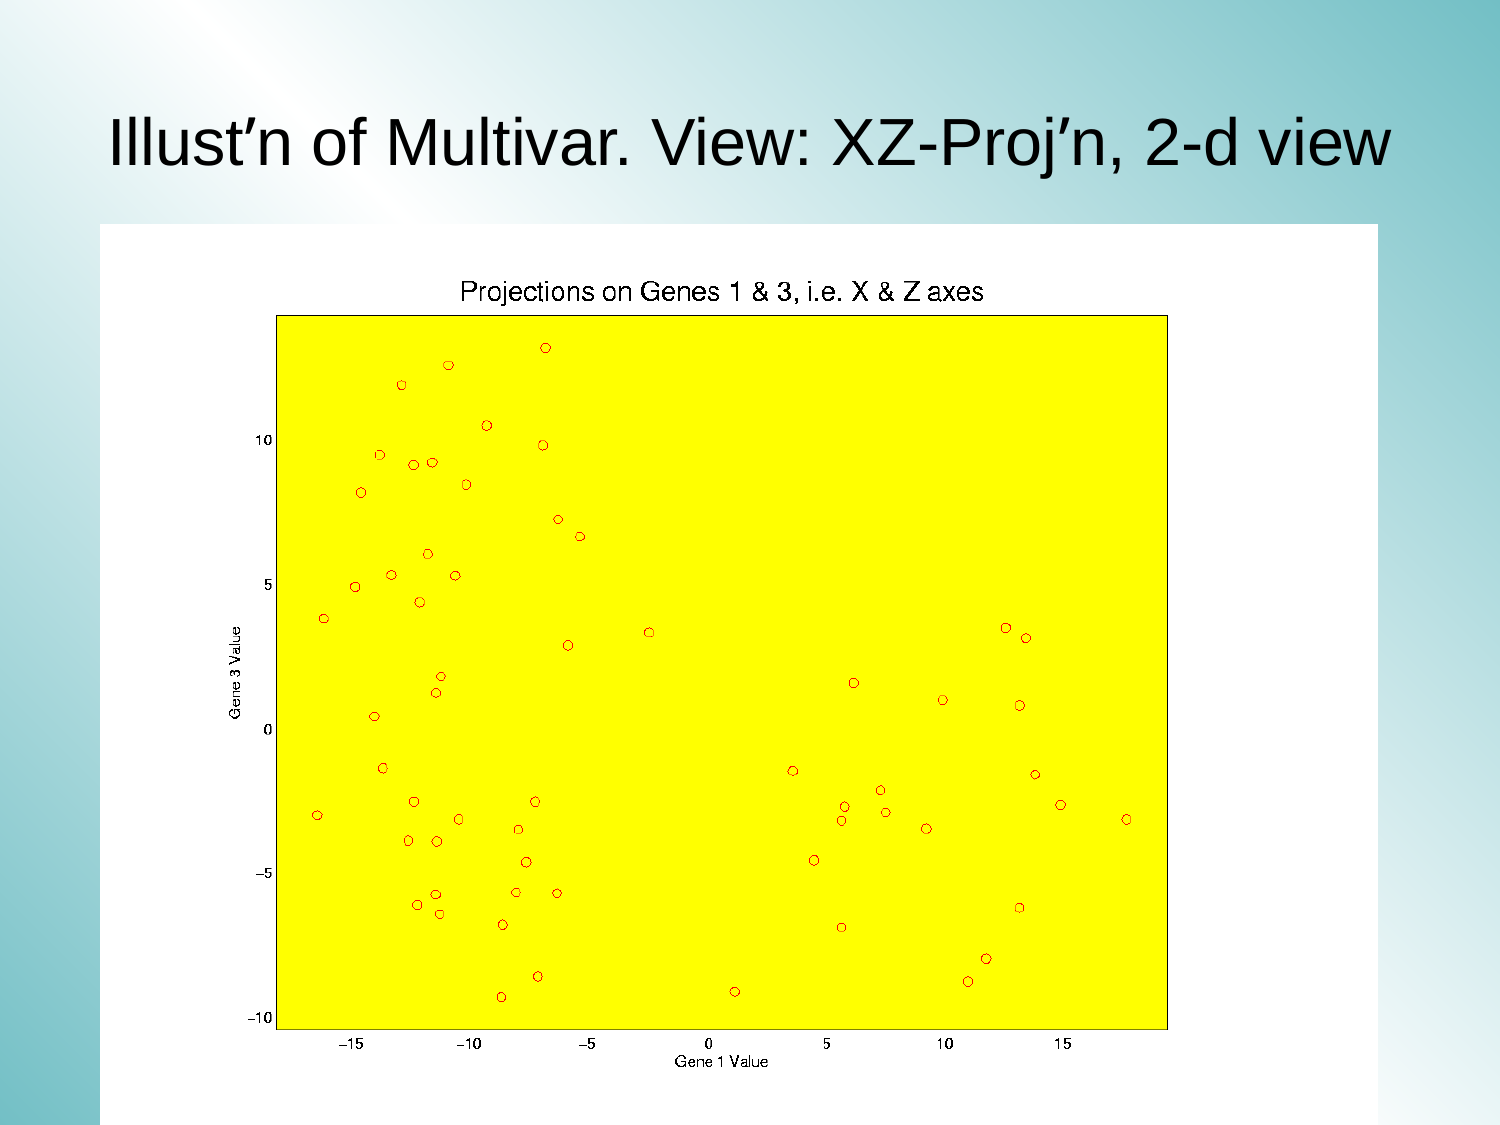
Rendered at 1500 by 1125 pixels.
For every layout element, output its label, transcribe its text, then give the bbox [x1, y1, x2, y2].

title Illust’n of Multivar. View: XZ-Proj’n, 2-d view [75, 45, 1425, 233]
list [99, 224, 1378, 1125]
